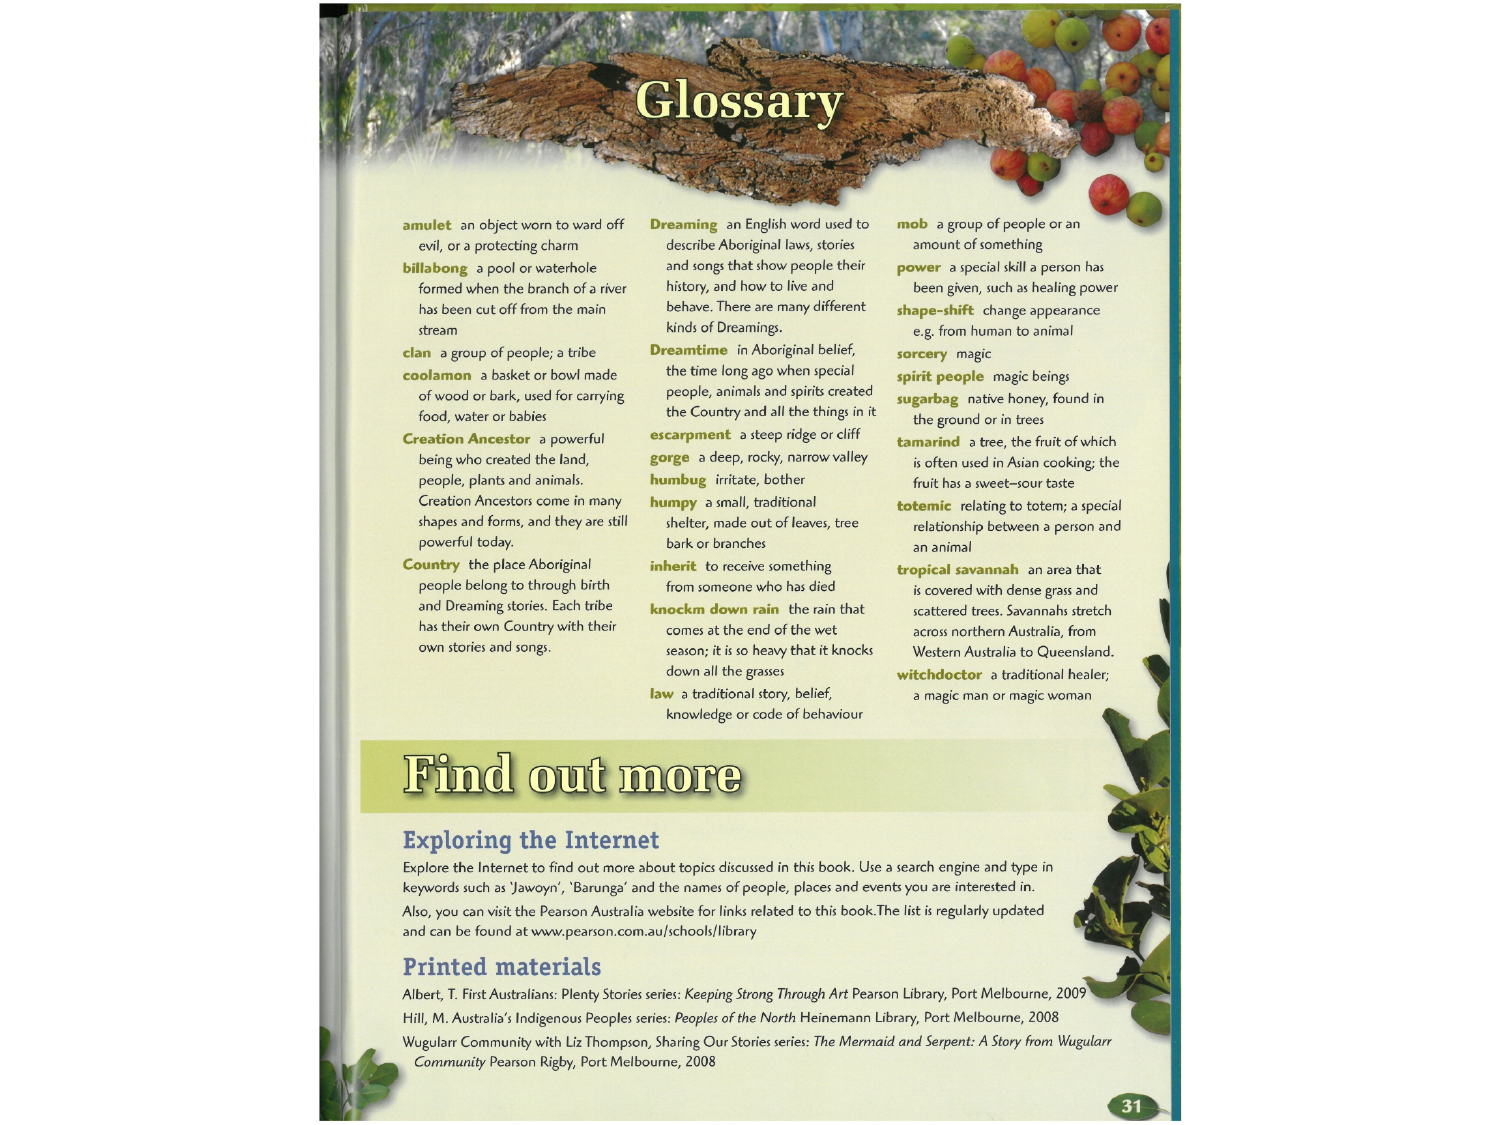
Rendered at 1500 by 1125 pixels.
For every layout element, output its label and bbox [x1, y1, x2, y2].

picture [315, 0, 1185, 1125]
